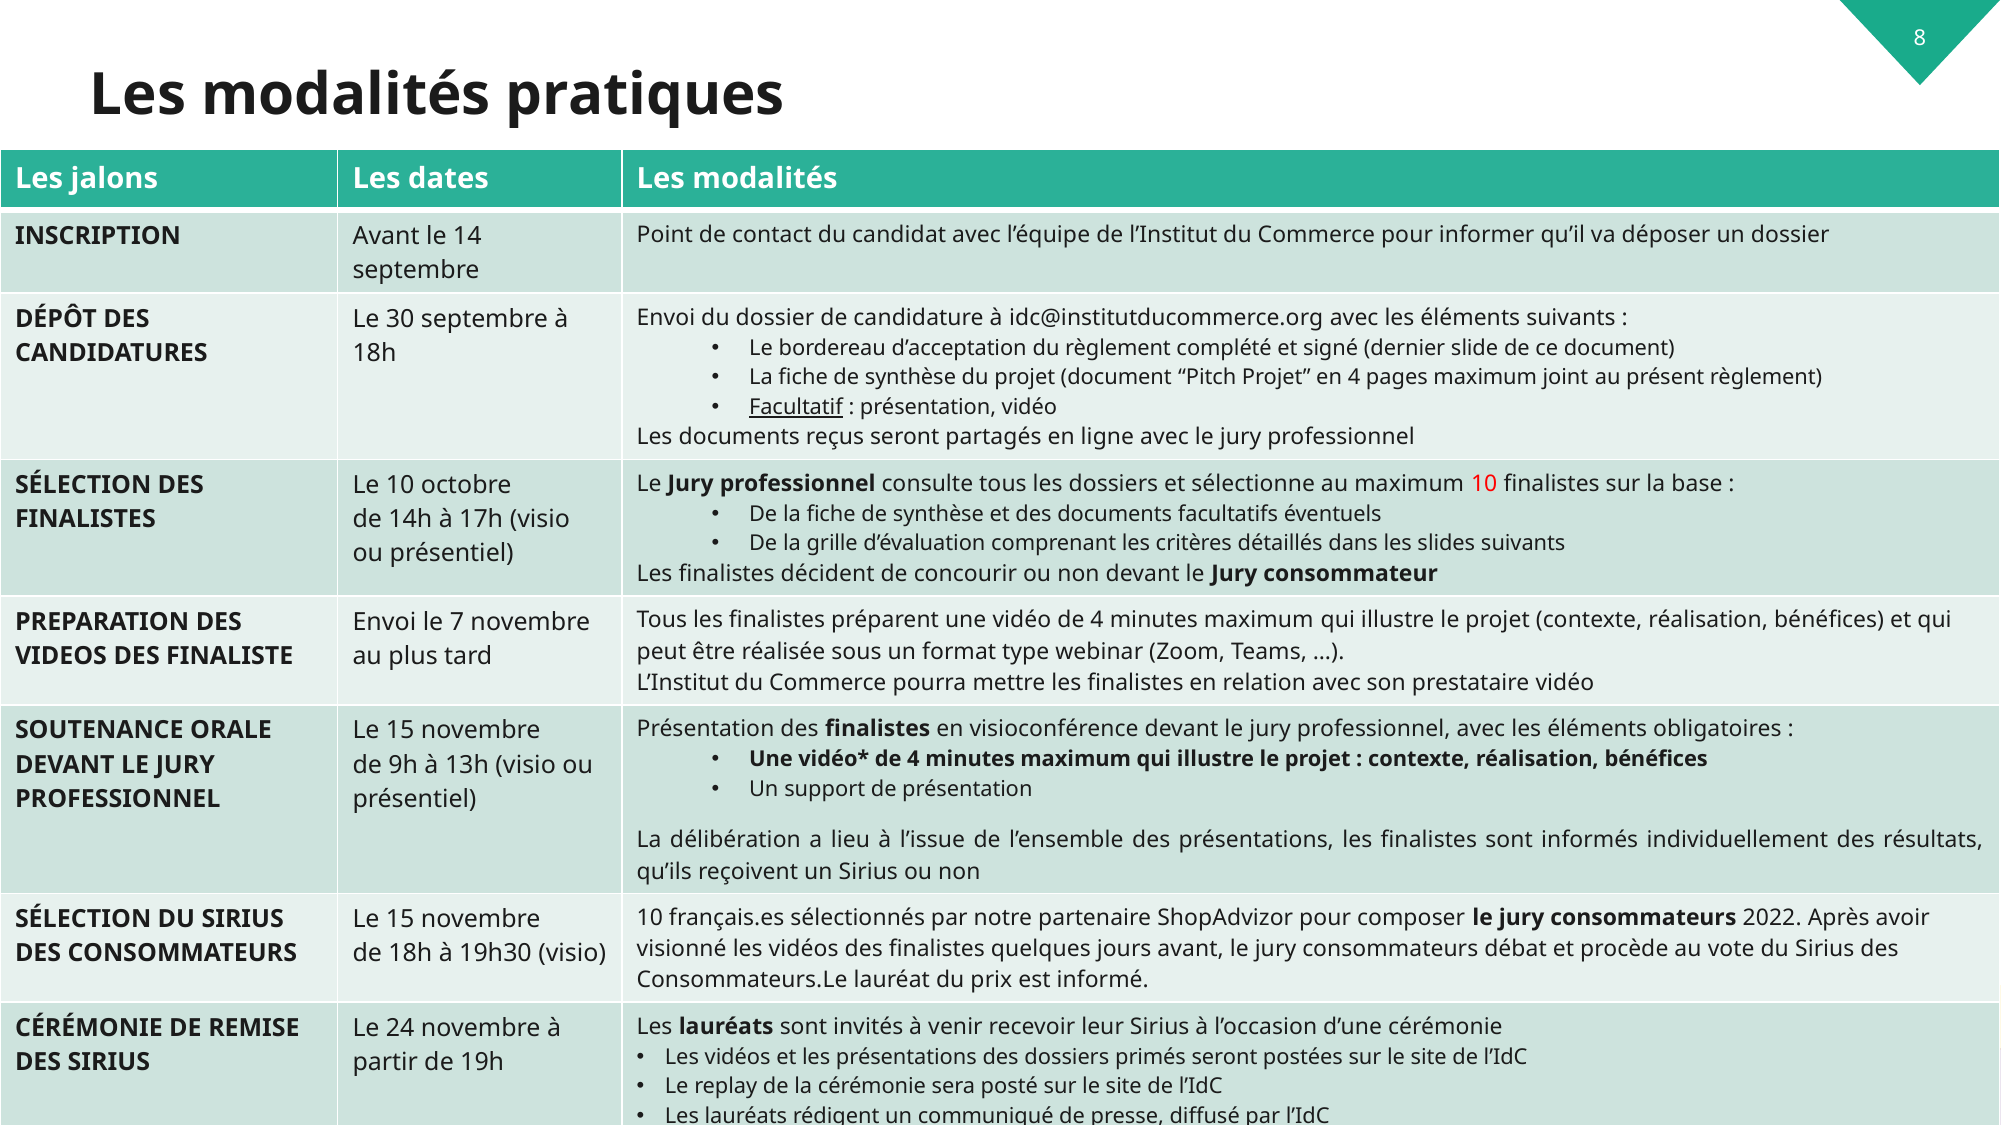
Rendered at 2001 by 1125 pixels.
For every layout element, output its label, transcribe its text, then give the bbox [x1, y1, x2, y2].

table_cell Présentation des finalistes en visioconférence devant le jury professionnel, avec les éléments obligatoires : Une vidéo* de 4 minutes maximum qui illustre le projet : contexte, réalisation, bénéfices Un support de présentation La délibération a lieu à l’issue de l’ensemble des présentations, les finalistes sont informés individuellement des résultats, qu’ils reçoivent un Sirius ou non [623, 706, 1999, 893]
table_cell Le 15 novembre de 18h à 19h30 (visio) [338, 894, 621, 1001]
table_cell DÉPÔT DES CANDIDATURES [1, 294, 337, 459]
title Les modalités pratiques [89, 45, 1919, 146]
table_cell Point de contact du candidat avec l’équipe de l’Institut du Commerce pour informer qu’il va déposer un dossier [623, 213, 1999, 292]
table_cell SOUTENANCE ORALE DEVANT LE JURY PROFESSIONNEL [1, 706, 337, 893]
table_cell Le 15 novembre de 9h à 13h (visio ou présentiel) [338, 706, 621, 893]
table_header Les jalons [1, 150, 337, 207]
table_cell Le 10 octobre de 14h à 17h (visio ou présentiel) [338, 460, 621, 595]
table_cell 10 français.es sélectionnés par notre partenaire ShopAdvizor pour composer le jury consommateurs 2022. Après avoir visionné les vidéos des finalistes quelques jours avant, le jury consommateurs débat et procède au vote du Sirius des Consommateurs.Le lauréat du prix est informé. [623, 894, 1999, 1001]
table_cell SÉLECTION DU SIRIUS DES CONSOMMATEURS [1, 894, 337, 1001]
table_cell Le 30 septembre à 18h [338, 294, 621, 459]
table_cell Le Jury professionnel consulte tous les dossiers et sélectionne au maximum 10 finalistes sur la base : De la fiche de synthèse et des documents facultatifs éventuels De la grille d’évaluation comprenant les critères détaillés dans les slides suivants Les finalistes décident de concourir ou non devant le Jury consommateur [623, 460, 1999, 595]
table_cell SÉLECTION DES FINALISTES [1, 460, 337, 595]
table_cell PREPARATION DES VIDEOS DES FINALISTE [1, 597, 337, 704]
table_cell Avant le 14 septembre [338, 213, 621, 292]
table_cell Tous les finalistes préparent une vidéo de 4 minutes maximum qui illustre le projet (contexte, réalisation, bénéfices) et qui peut être réalisée sous un format type webinar (Zoom, Teams, …). L’Institut du Commerce pourra mettre les finalistes en relation avec son prestataire vidéo [623, 597, 1999, 704]
table_header Les modalités [623, 150, 1999, 207]
table_header Les dates [338, 150, 621, 207]
table_cell CÉRÉMONIE DE REMISE DES SIRIUS [1, 1003, 337, 1125]
table_cell Les lauréats sont invités à venir recevoir leur Sirius à l’occasion d’une cérémonie Les vidéos et les présentations des dossiers primés seront postées sur le site de l’IdC Le replay de la cérémonie sera posté sur le site de l’IdC Les lauréats rédigent un communiqué de presse, diffusé par l’IdC [623, 1003, 1999, 1125]
table_cell INSCRIPTION [1, 213, 337, 292]
table_cell Le 24 novembre à partir de 19h [338, 1003, 621, 1125]
table_cell Envoi du dossier de candidature à idc@institutducommerce.org avec les éléments suivants : Le bordereau d’acceptation du règlement complété et signé (dernier slide de ce document) La fiche de synthèse du projet (document “Pitch Projet” en 4 pages maximum joint au présent règlement) Facultatif : présentation, vidéo Les documents reçus seront partagés en ligne avec le jury professionnel [623, 294, 1999, 459]
table_cell Envoi le 7 novembre au plus tard [338, 597, 621, 704]
